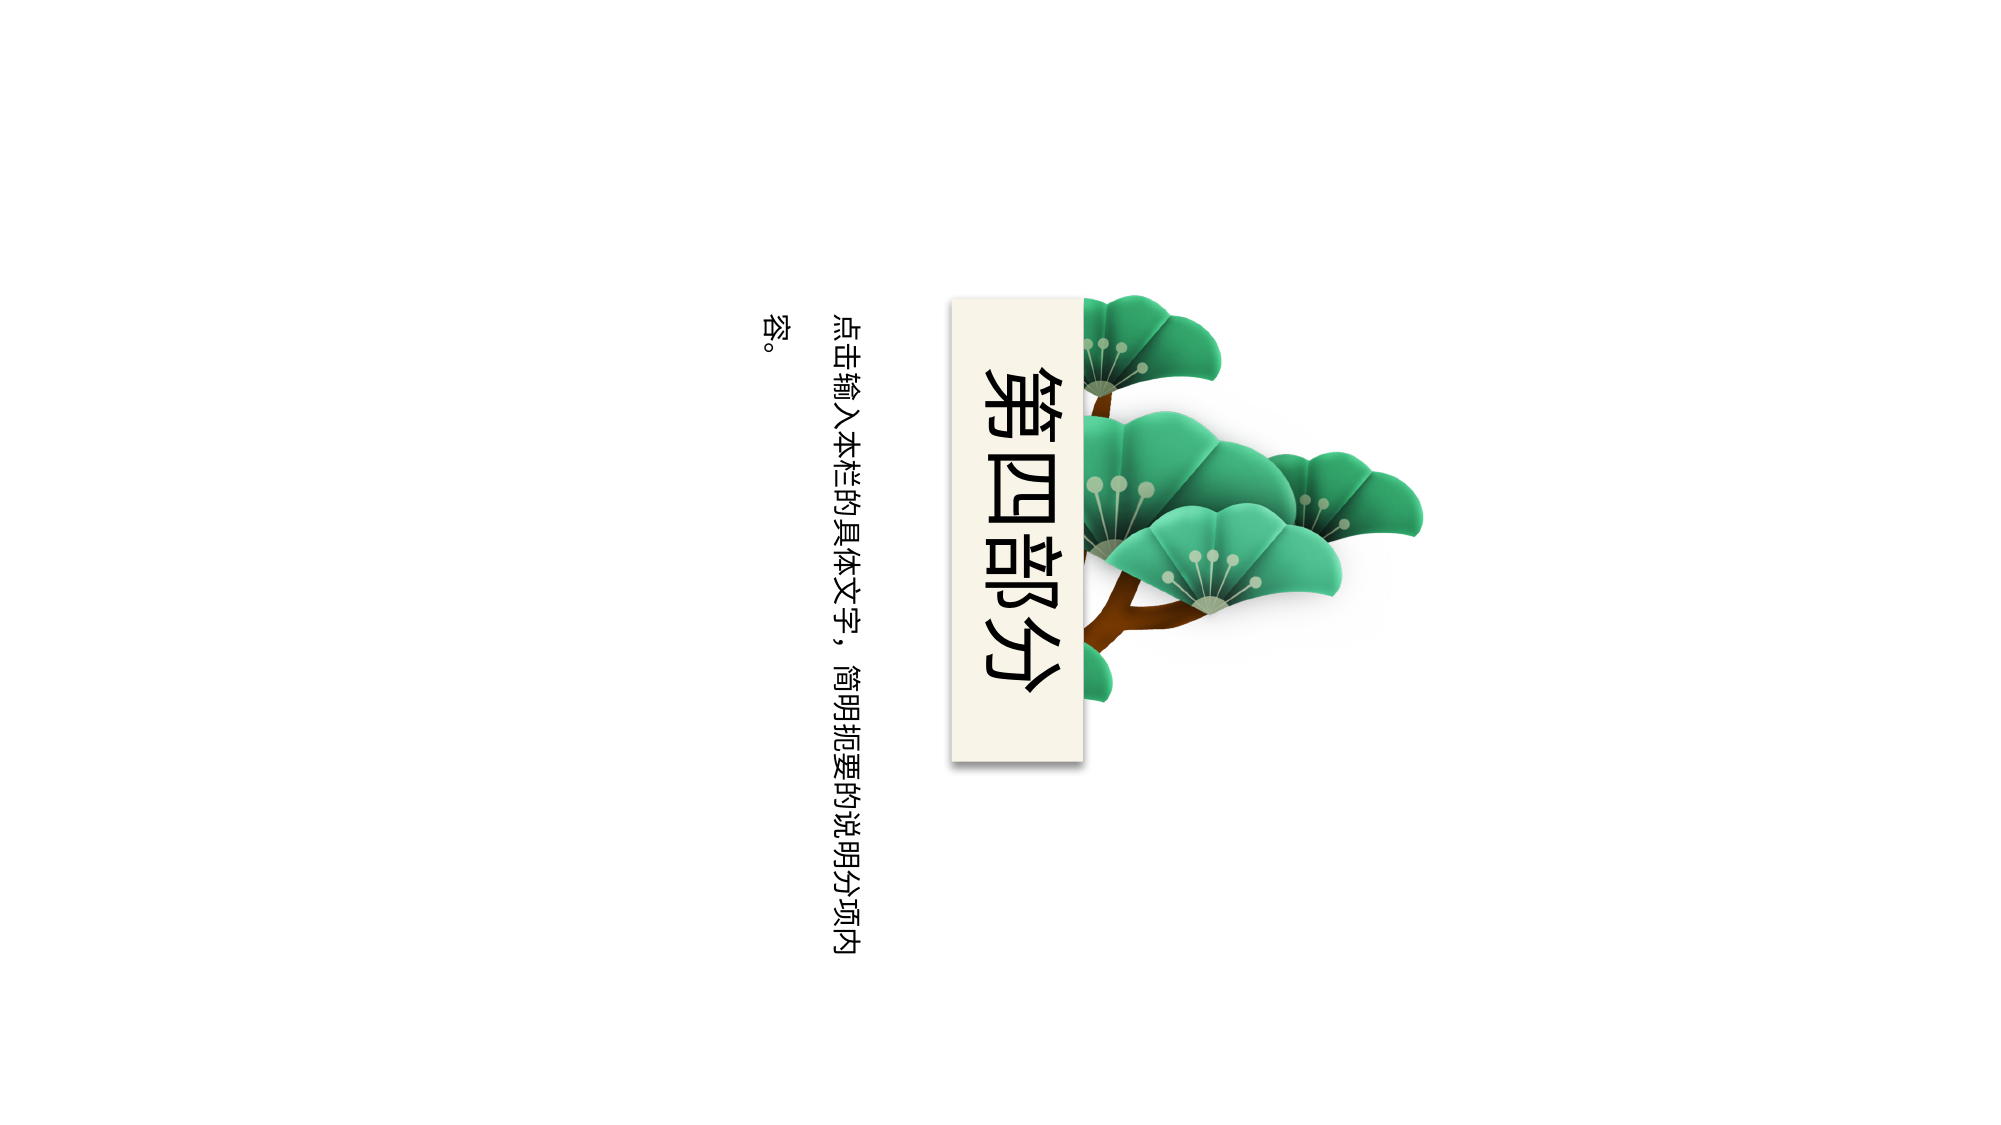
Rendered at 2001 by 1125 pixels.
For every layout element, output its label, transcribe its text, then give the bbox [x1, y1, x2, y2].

text_box 第四部分 [951, 298, 1083, 762]
picture [1082, 258, 1493, 737]
text_box 点击输入本栏的具体文字，简明扼要的说明分项内容。 [815, 298, 908, 991]
